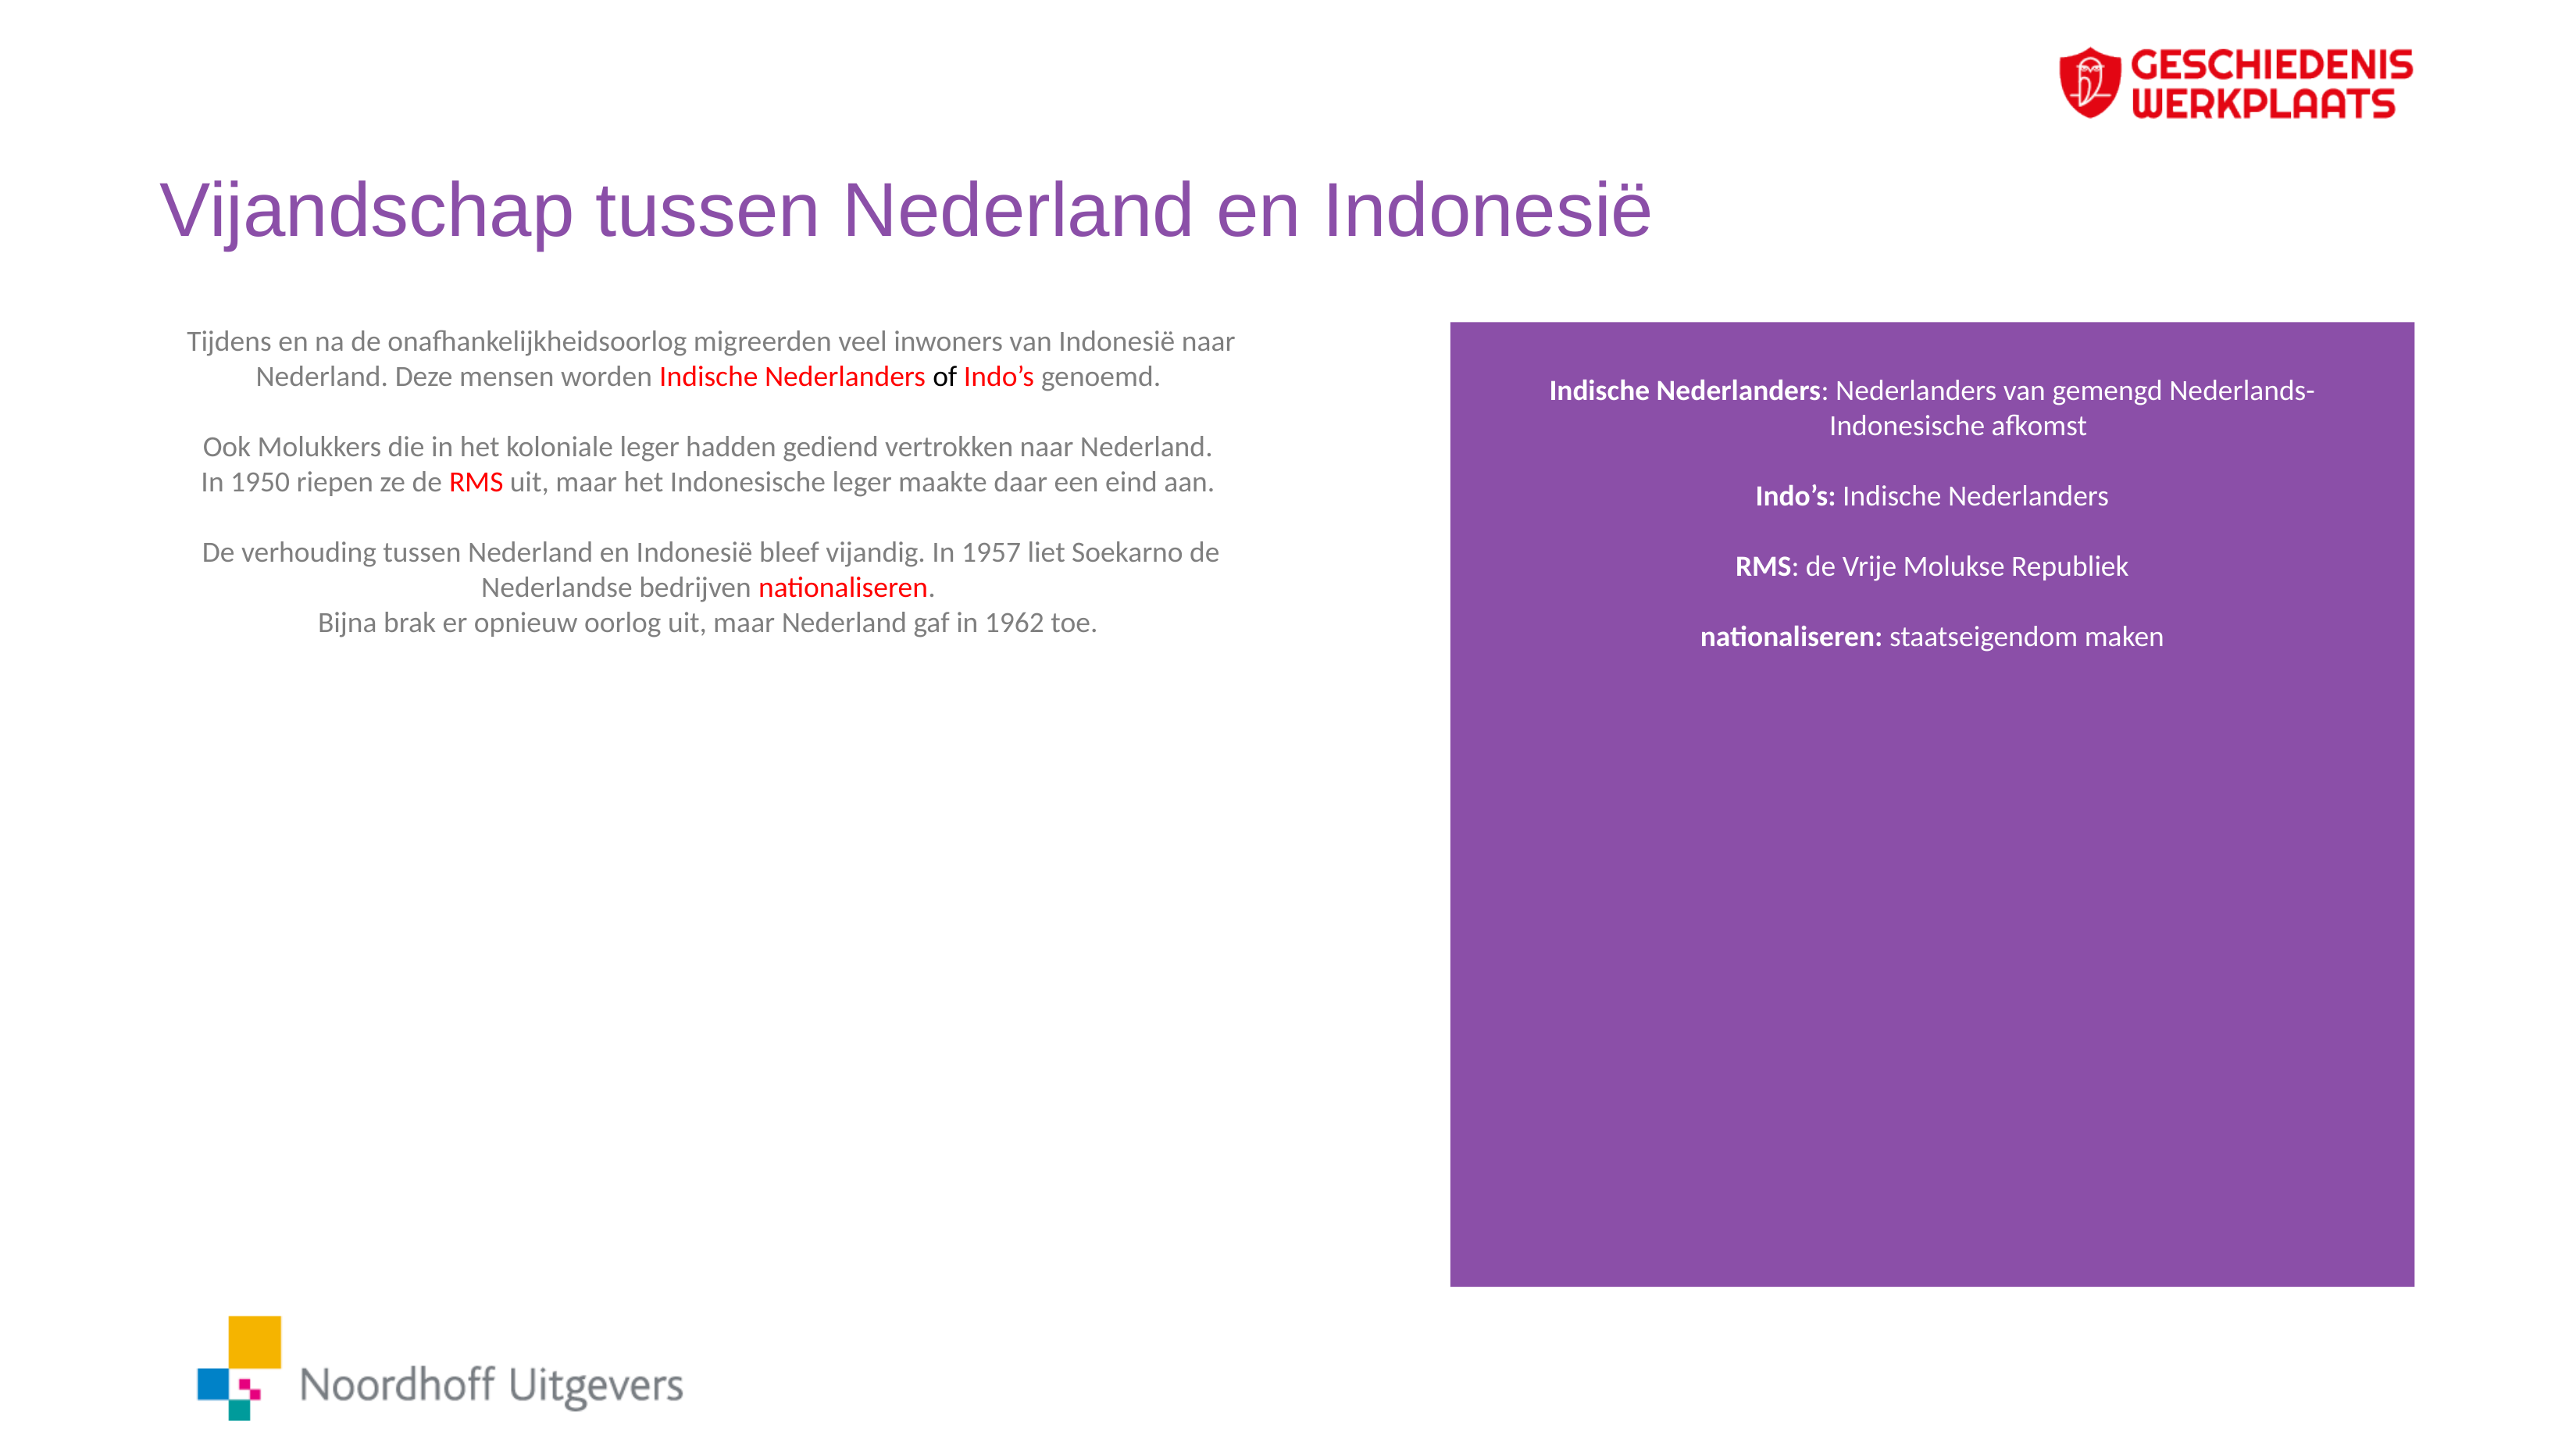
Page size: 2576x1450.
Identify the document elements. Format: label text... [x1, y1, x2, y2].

list Indische Nederlanders: Nederlanders van gemengd Nederlands-Indonesische afkomst Indo’s: Indische Nederlanders RMS: de Vrije Molukse Republiek nationaliseren: staatseigendom maken [1450, 322, 2415, 1288]
title Vijandschap tussen Nederland en Indonesië [159, 159, 2416, 266]
picture [1610, 0, 2576, 161]
picture [159, 1288, 802, 1449]
list Tijdens en na de onafhankelijkheidsoorlog migreerden veel inwoners van Indonesië naar Nederland. Deze mensen worden Indische Nederlanders of Indo’s genoemd. Ook Molukkers die in het koloniale leger hadden gediend vertrokken naar Nederland. In 1950 riepen ze de RMS uit, maar het Indonesische leger maakte daar een eind aan. De verhouding tussen Nederland en Indonesië bleef vijandig. In 1957 liet Soekarno de Nederlandse bedrijven nationaliseren. Bijna brak er opnieuw oorlog uit, maar Nederland gaf in 1962 toe. [149, 322, 1288, 1288]
